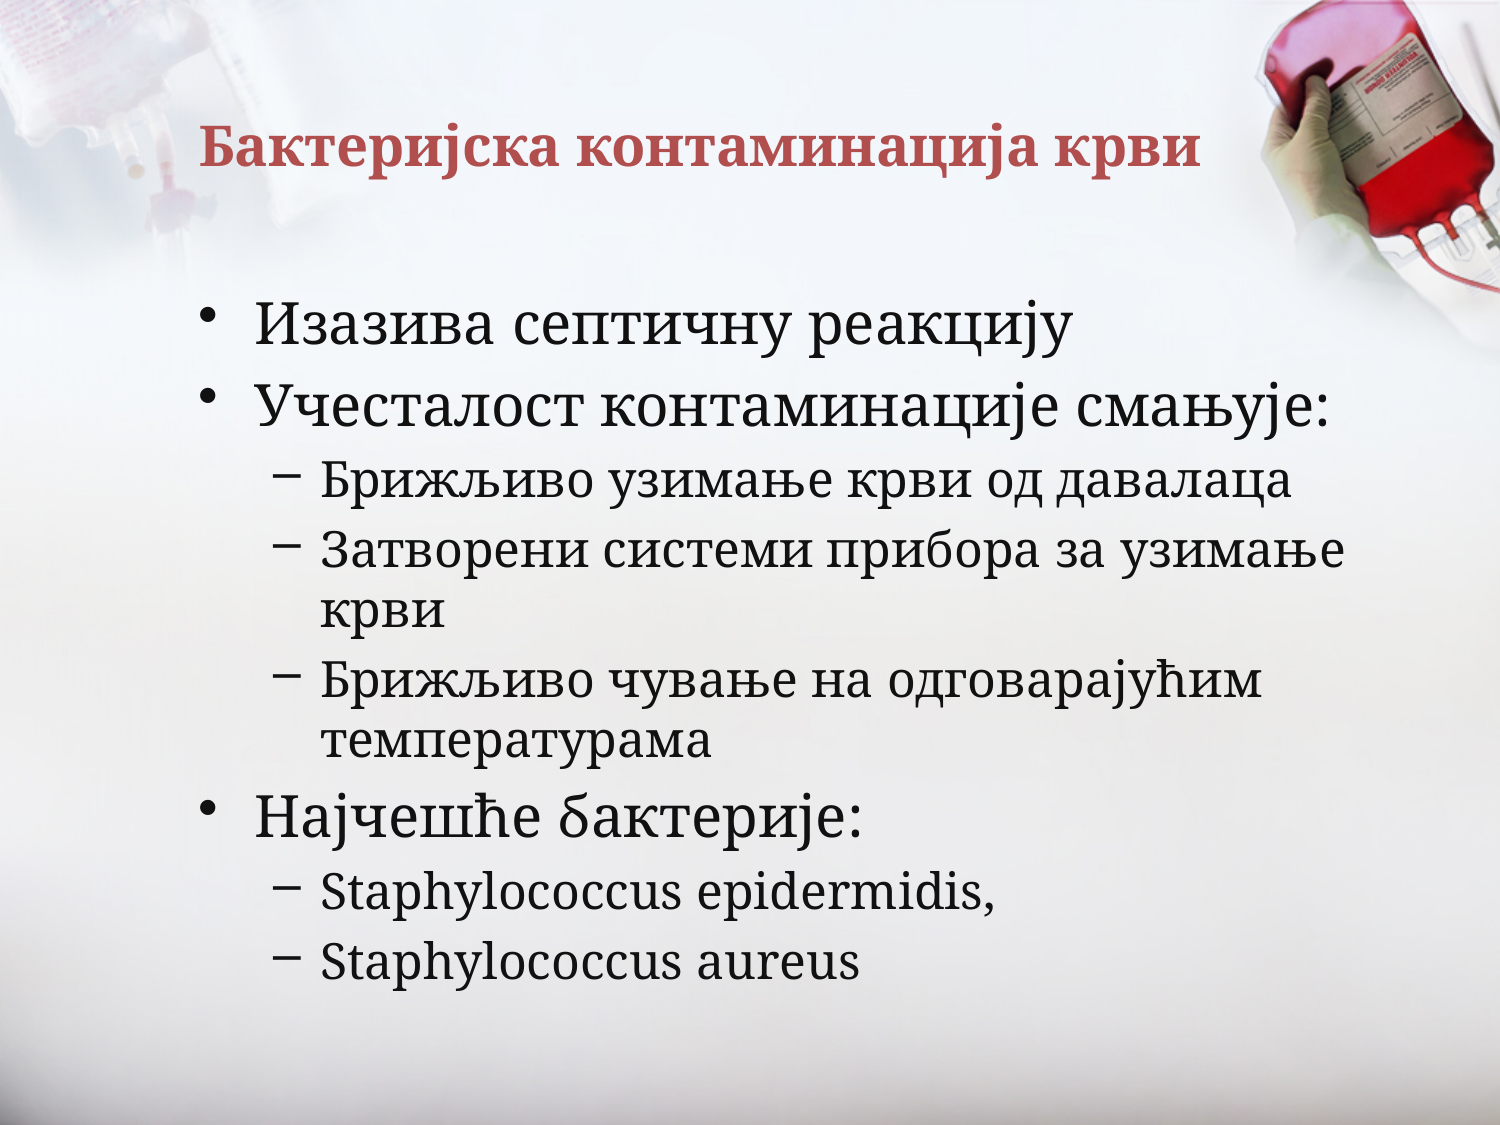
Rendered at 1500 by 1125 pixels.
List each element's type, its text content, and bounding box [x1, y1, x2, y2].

picture [0, 0, 1500, 1125]
title Бактеријска контаминација крви [183, 101, 1459, 186]
list Изазива септичну реакцију Учесталост контаминације смањује: Брижљиво узимање крви од давалаца Затворени системи прибора за узимање крви Брижљиво чување на одговарајућим температурама Најчешће бактерије: Staphylococcus epidermidis, Staphylococcus aureus [183, 278, 1459, 1094]
